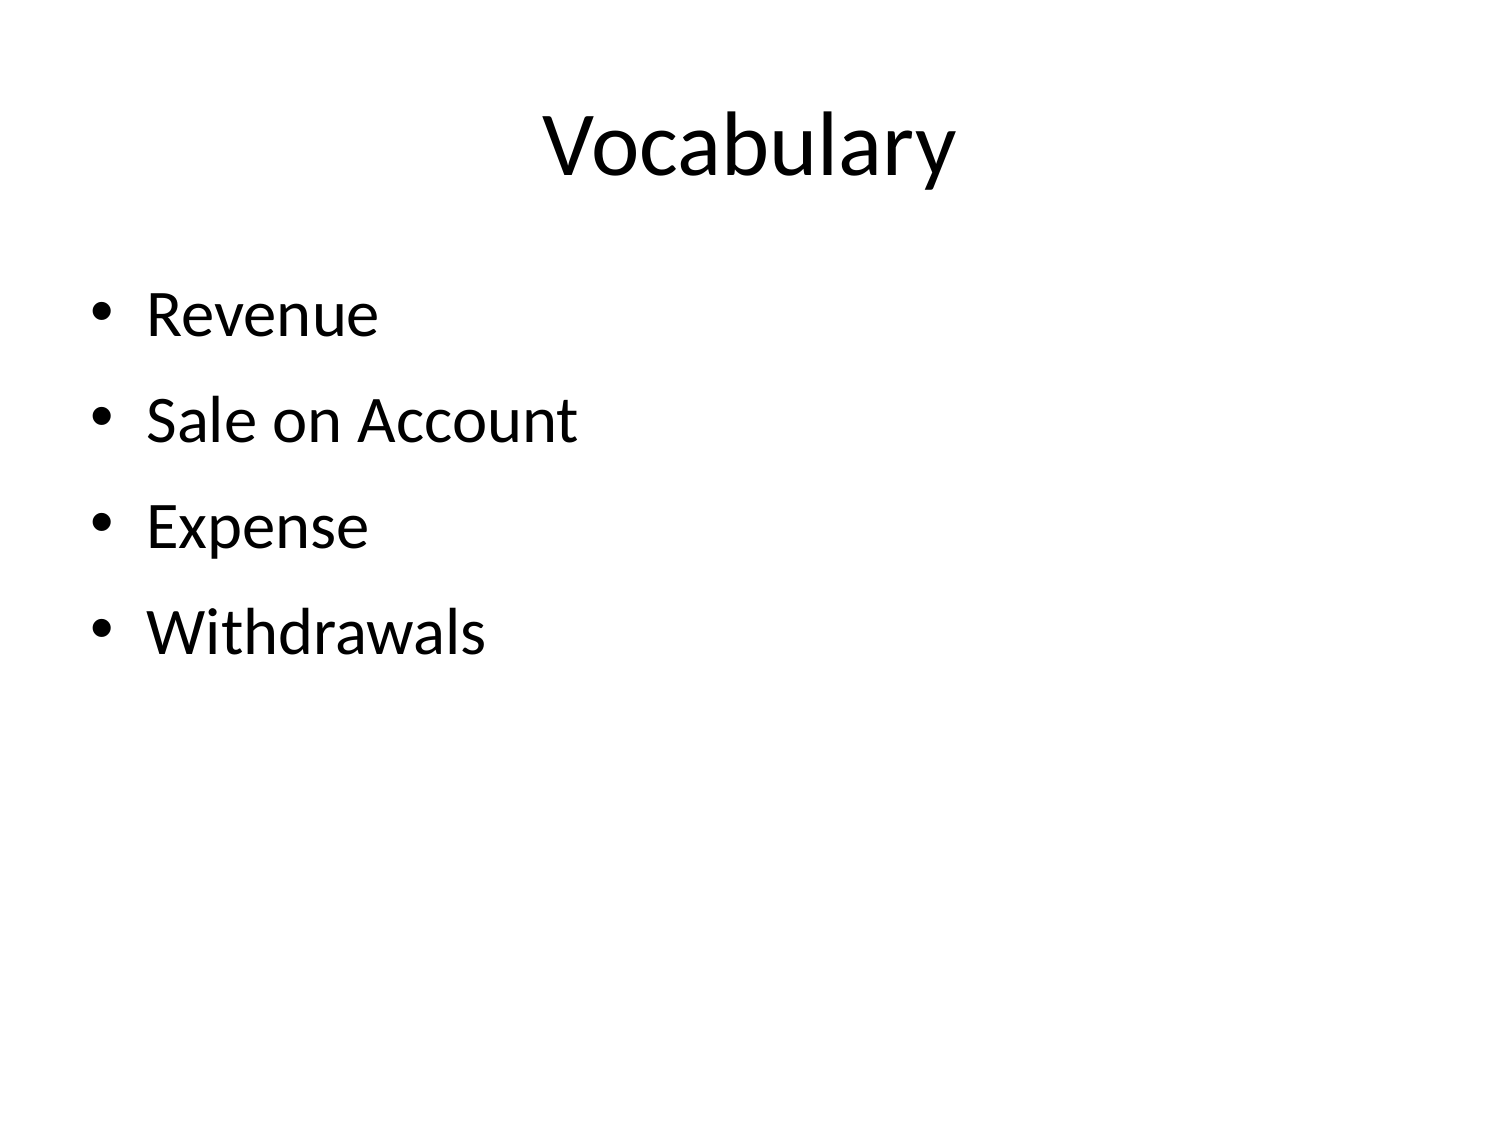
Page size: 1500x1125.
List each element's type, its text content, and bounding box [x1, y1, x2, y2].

list Revenue Sale on Account Expense Withdrawals [75, 262, 1425, 1005]
title Vocabulary [75, 45, 1425, 233]
